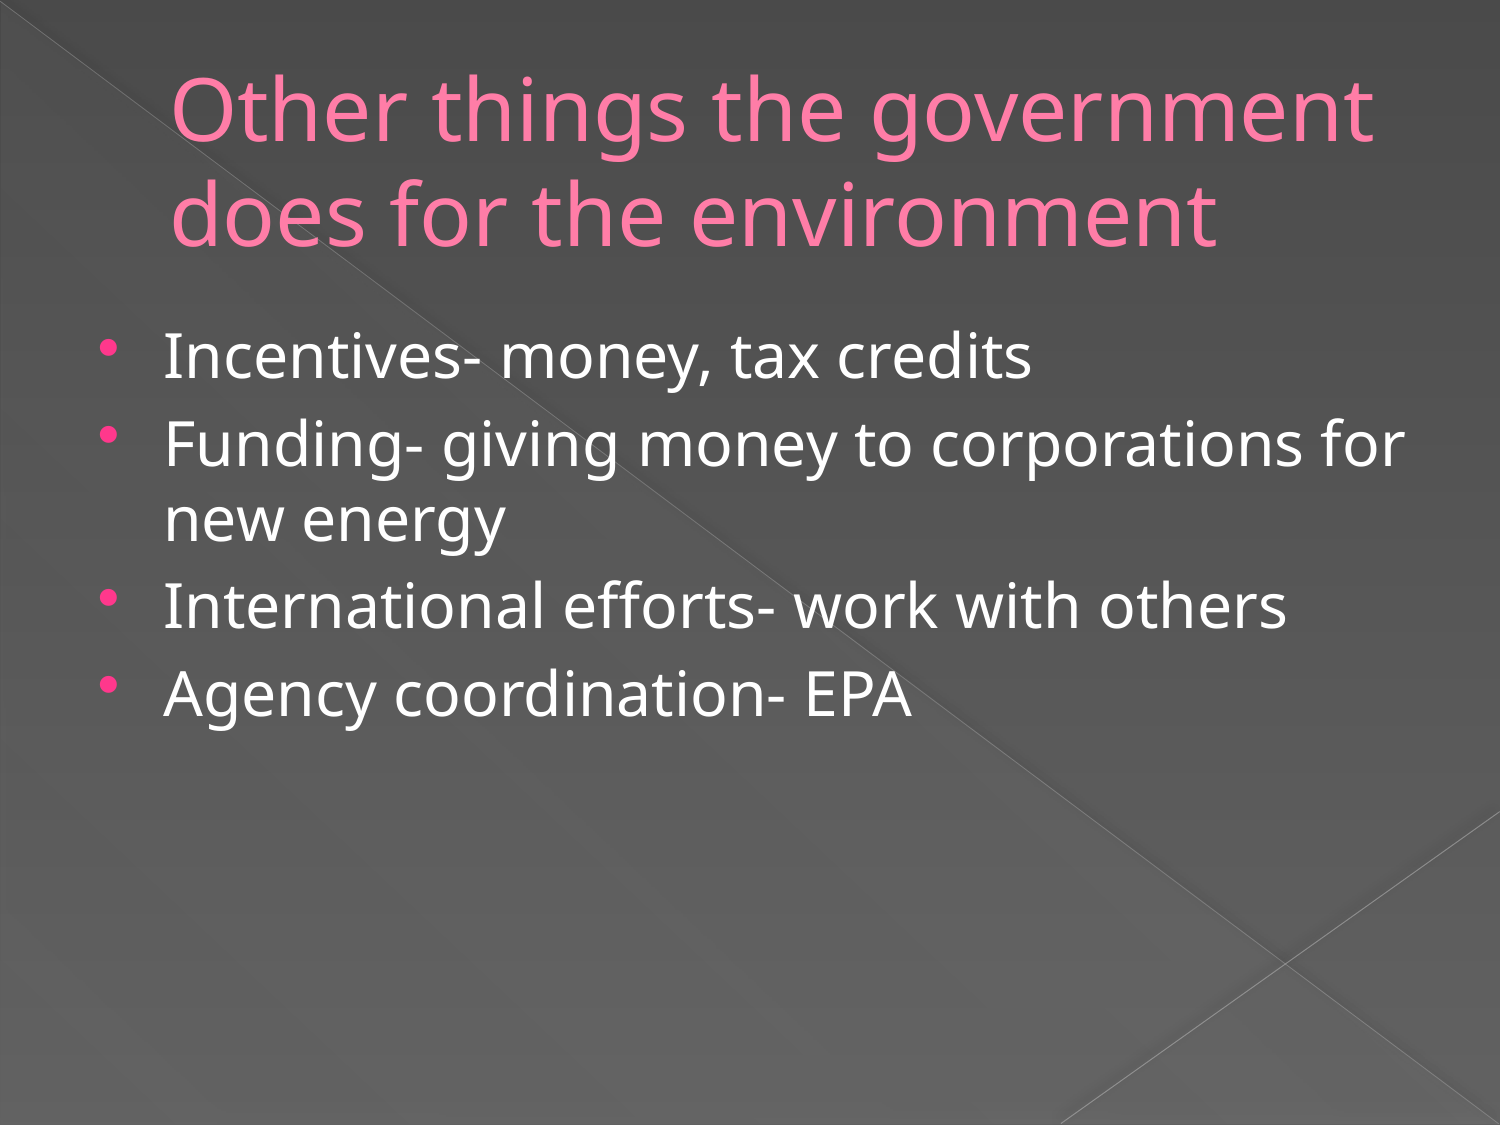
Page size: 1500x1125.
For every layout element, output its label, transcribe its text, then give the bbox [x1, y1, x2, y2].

title Other things the government does for the environment [75, 43, 1425, 274]
list Incentives- money, tax credits Funding- giving money to corporations for new energy International efforts- work with others Agency coordination- EPA [75, 308, 1425, 1059]
